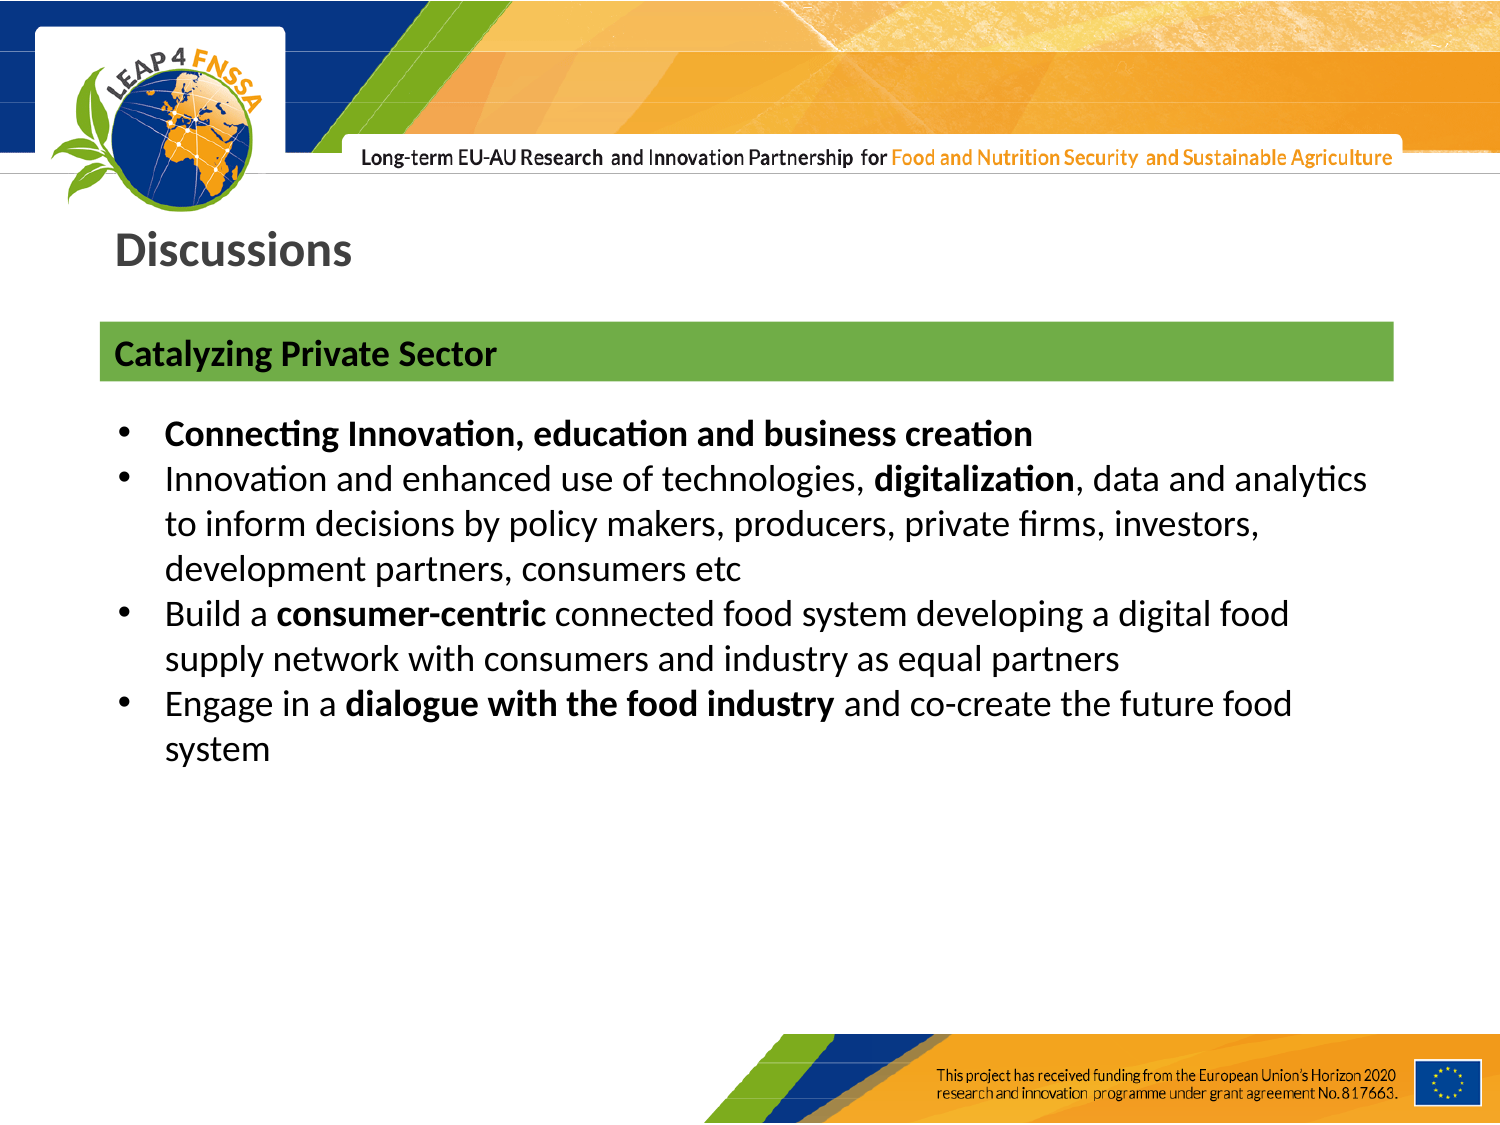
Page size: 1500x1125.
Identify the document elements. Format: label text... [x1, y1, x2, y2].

text_box Connecting Innovation, education and business creation Innovation and enhanced use of technologies, digitalization, data and analytics to inform decisions by policy makers, producers, private firms, investors, development partners, consumers etc Build a consumer-centric connected food system developing a digital food supply network with consumers and industry as equal partners Engage in a dialogue with the food industry and co-create the future food system [103, 351, 1397, 912]
picture [0, 1034, 1500, 1123]
list Discussions [99, 215, 1448, 300]
text_box Catalyzing Private Sector [99, 321, 1394, 382]
picture [0, 1, 1500, 251]
